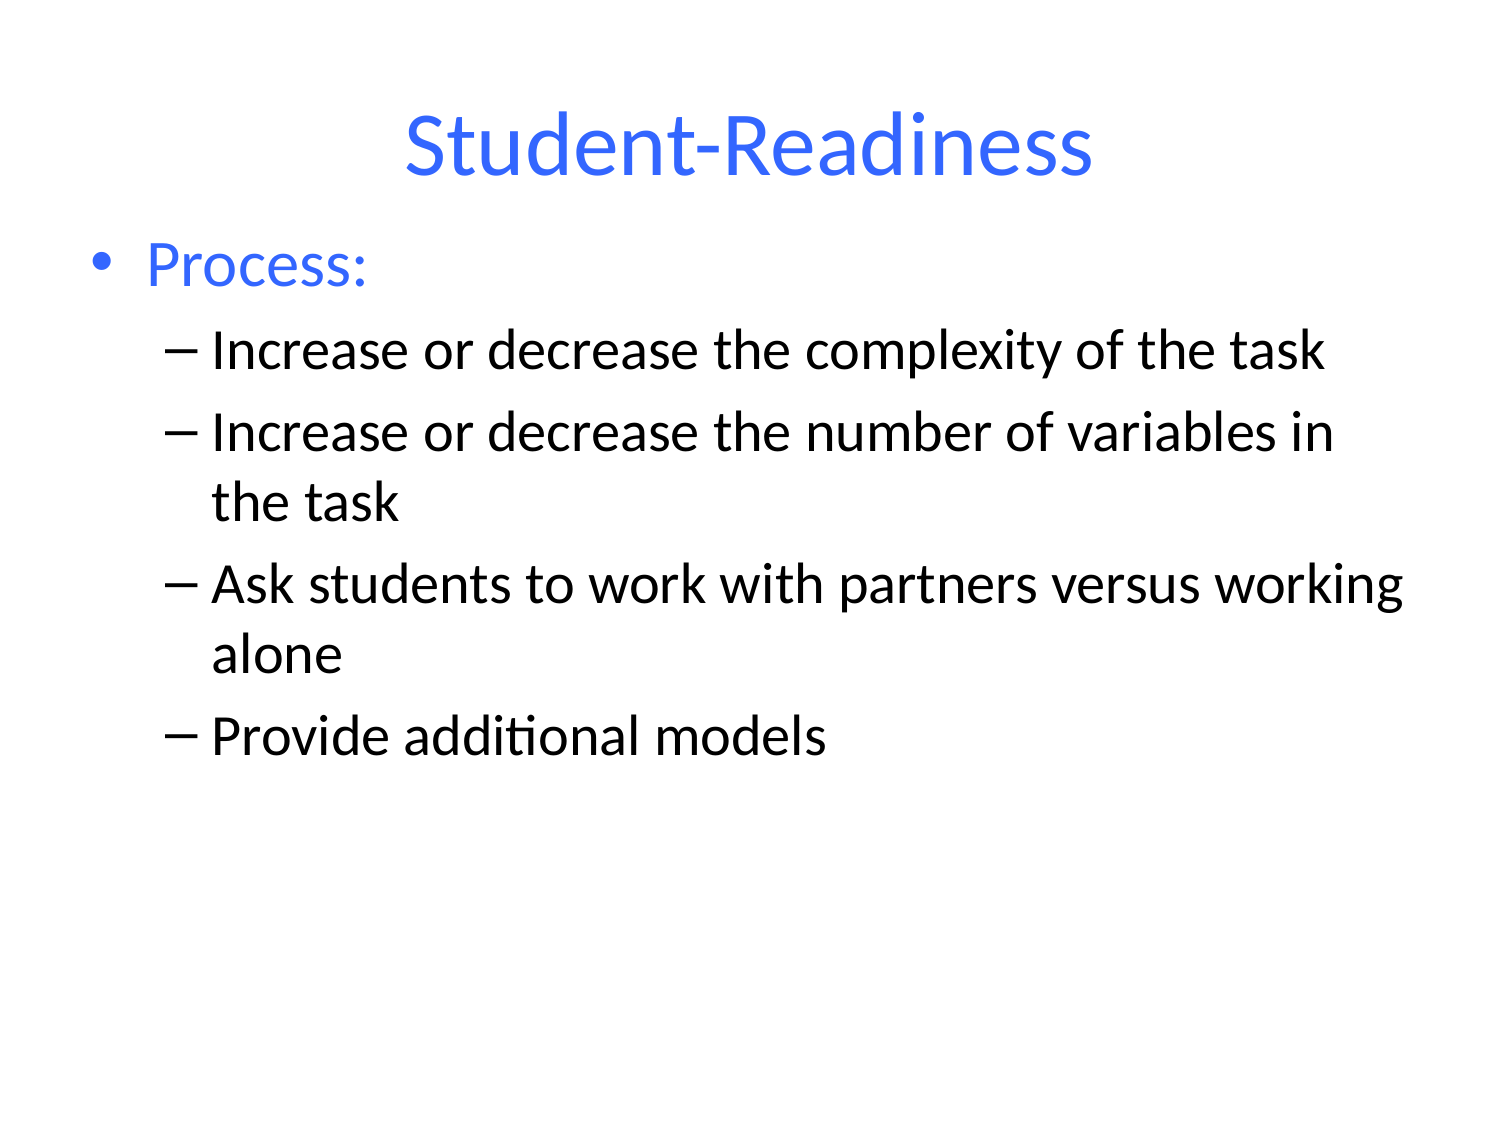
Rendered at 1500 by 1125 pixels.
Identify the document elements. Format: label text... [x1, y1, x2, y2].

list Process: Increase or decrease the complexity of the task Increase or decrease the number of variables in the task Ask students to work with partners versus working alone Provide additional models [75, 212, 1425, 1005]
title Student-Readiness [75, 45, 1425, 212]
